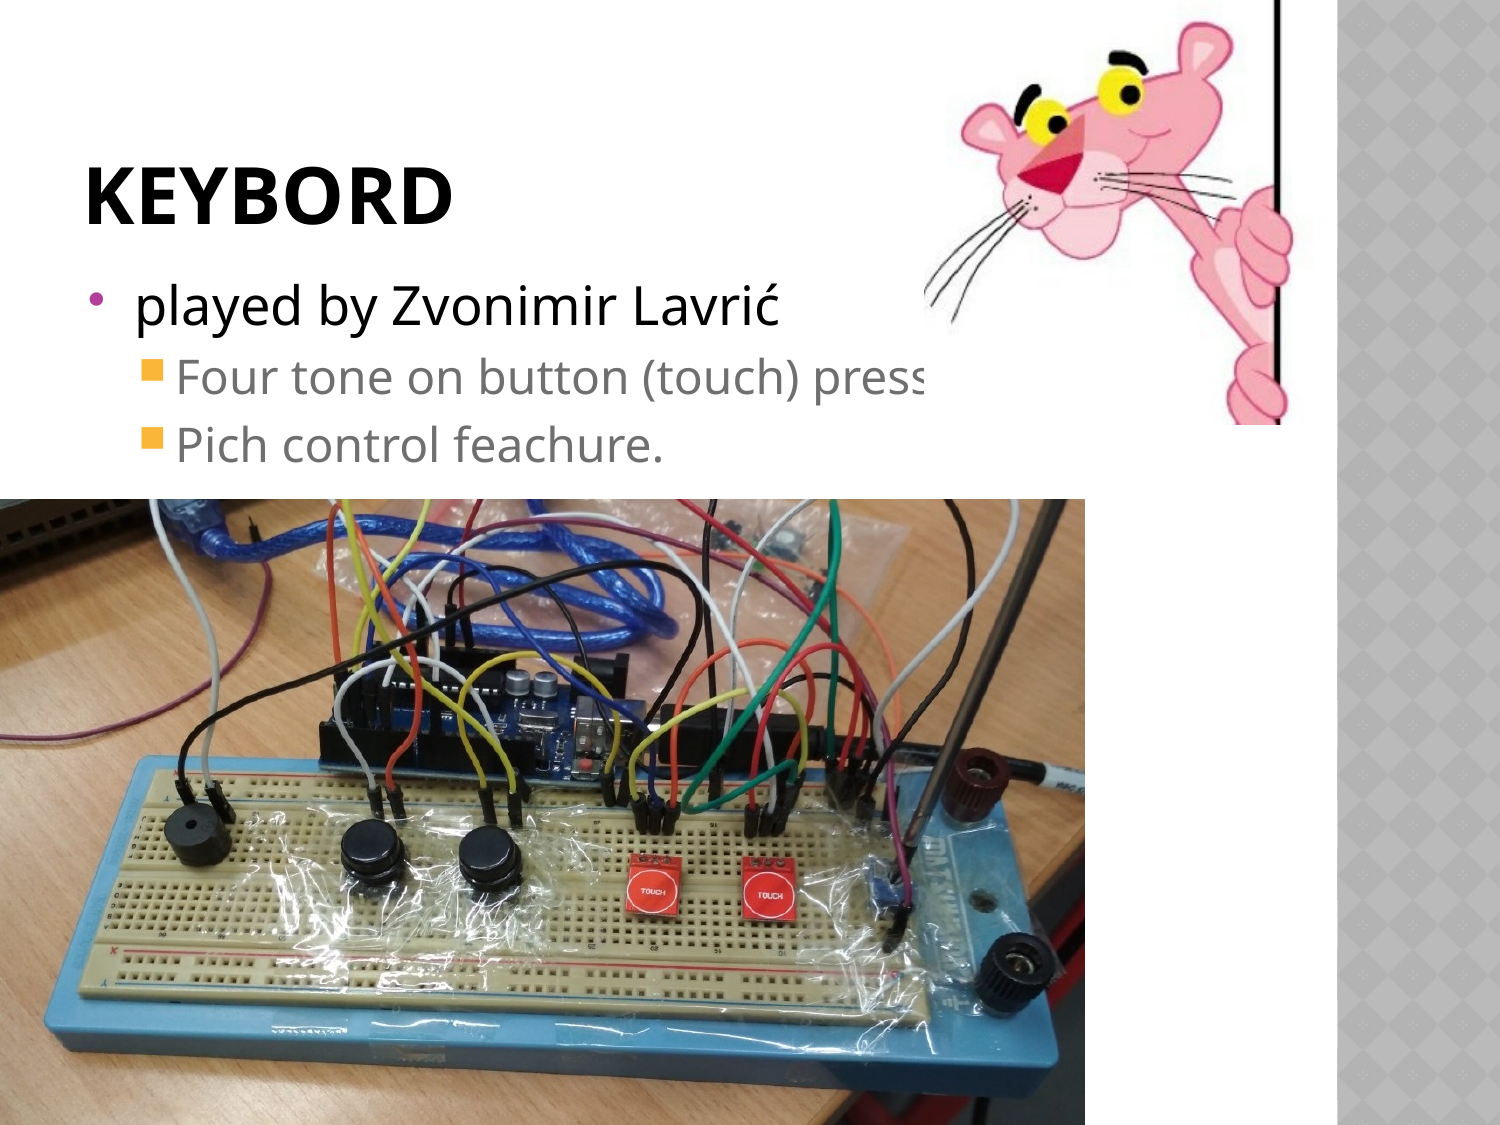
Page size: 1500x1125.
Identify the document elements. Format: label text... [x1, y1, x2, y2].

title Keybord [75, 52, 918, 240]
picture [0, 499, 1086, 1125]
list played by Zvonimir Lavrić Four tone on button (touch) press. Pich control feachure. [75, 264, 1263, 1059]
picture [924, 0, 1332, 426]
